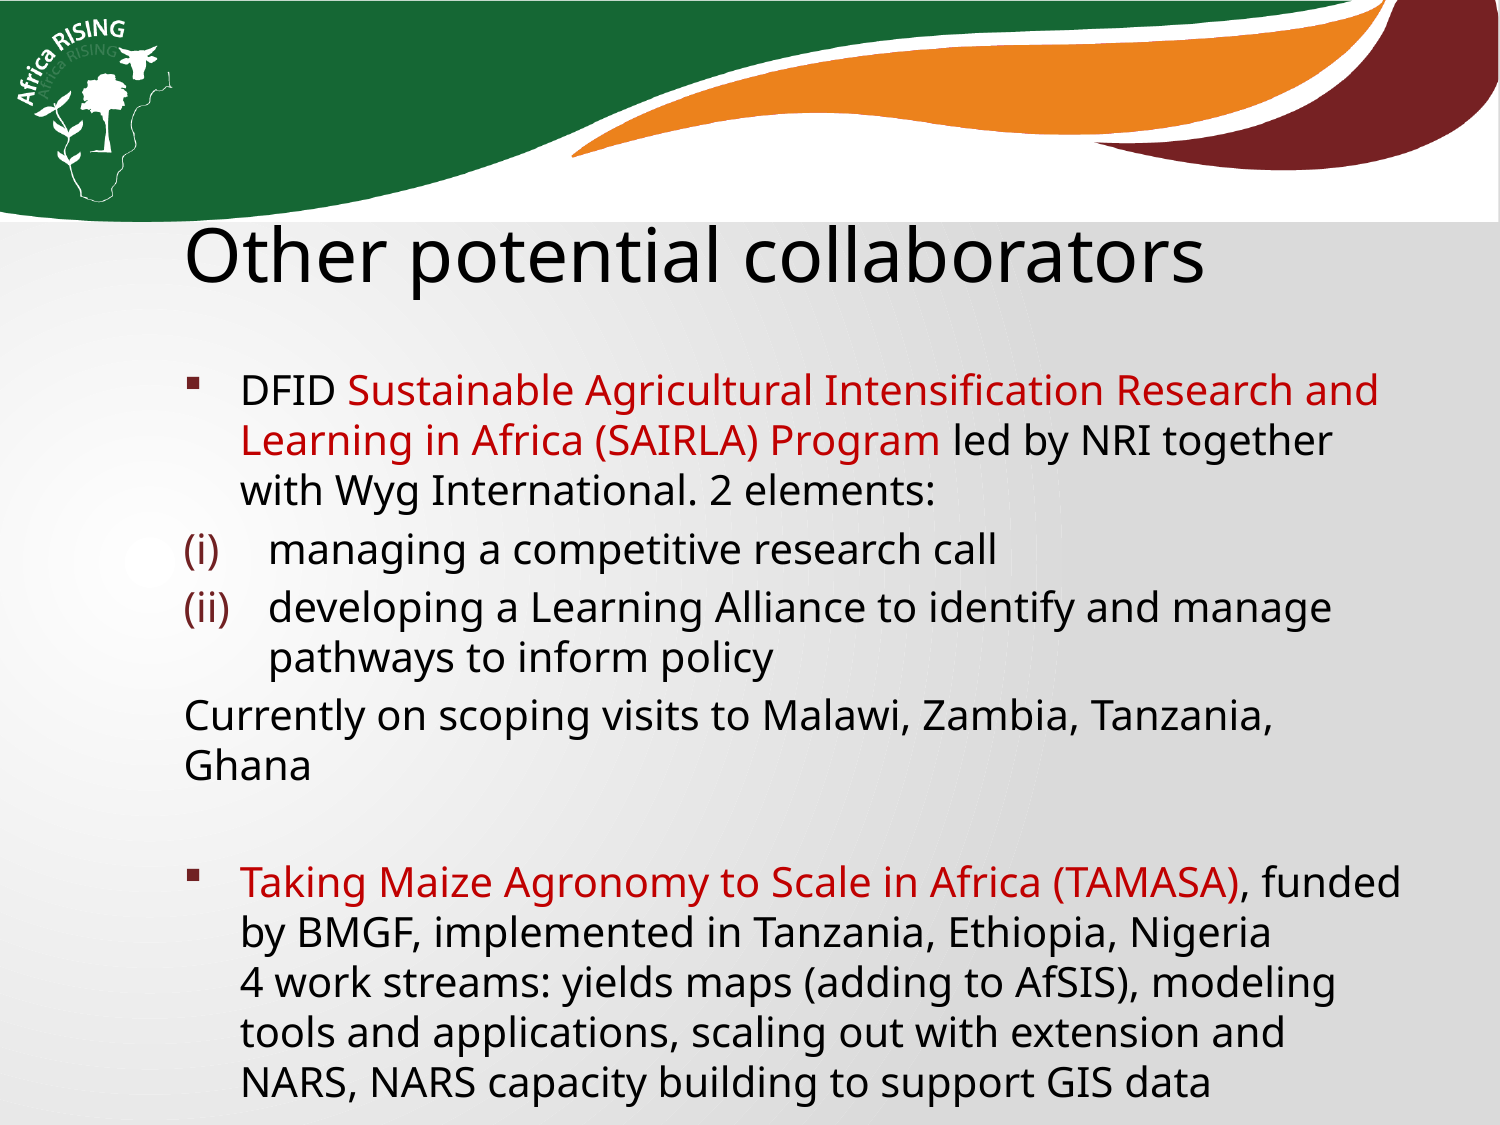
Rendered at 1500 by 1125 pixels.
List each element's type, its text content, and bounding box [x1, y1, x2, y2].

list Other potential collaborators DFID Sustainable Agricultural Intensification Research and Learning in Africa (SAIRLA) Program led by NRI together with Wyg International. 2 elements: managing a competitive research call developing a Learning Alliance to identify and manage pathways to inform policy Currently on scoping visits to Malawi, Zambia, Tanzania, Ghana Taking Maize Agronomy to Scale in Africa (TAMASA), funded by BMGF, implemented in Tanzania, Ethiopia, Nigeria 4 work streams: yields maps (adding to AfSIS), modeling tools and applications, scaling out with extension and NARS, NARS capacity building to support GIS data [150, 200, 1425, 288]
picture [0, 0, 1499, 222]
